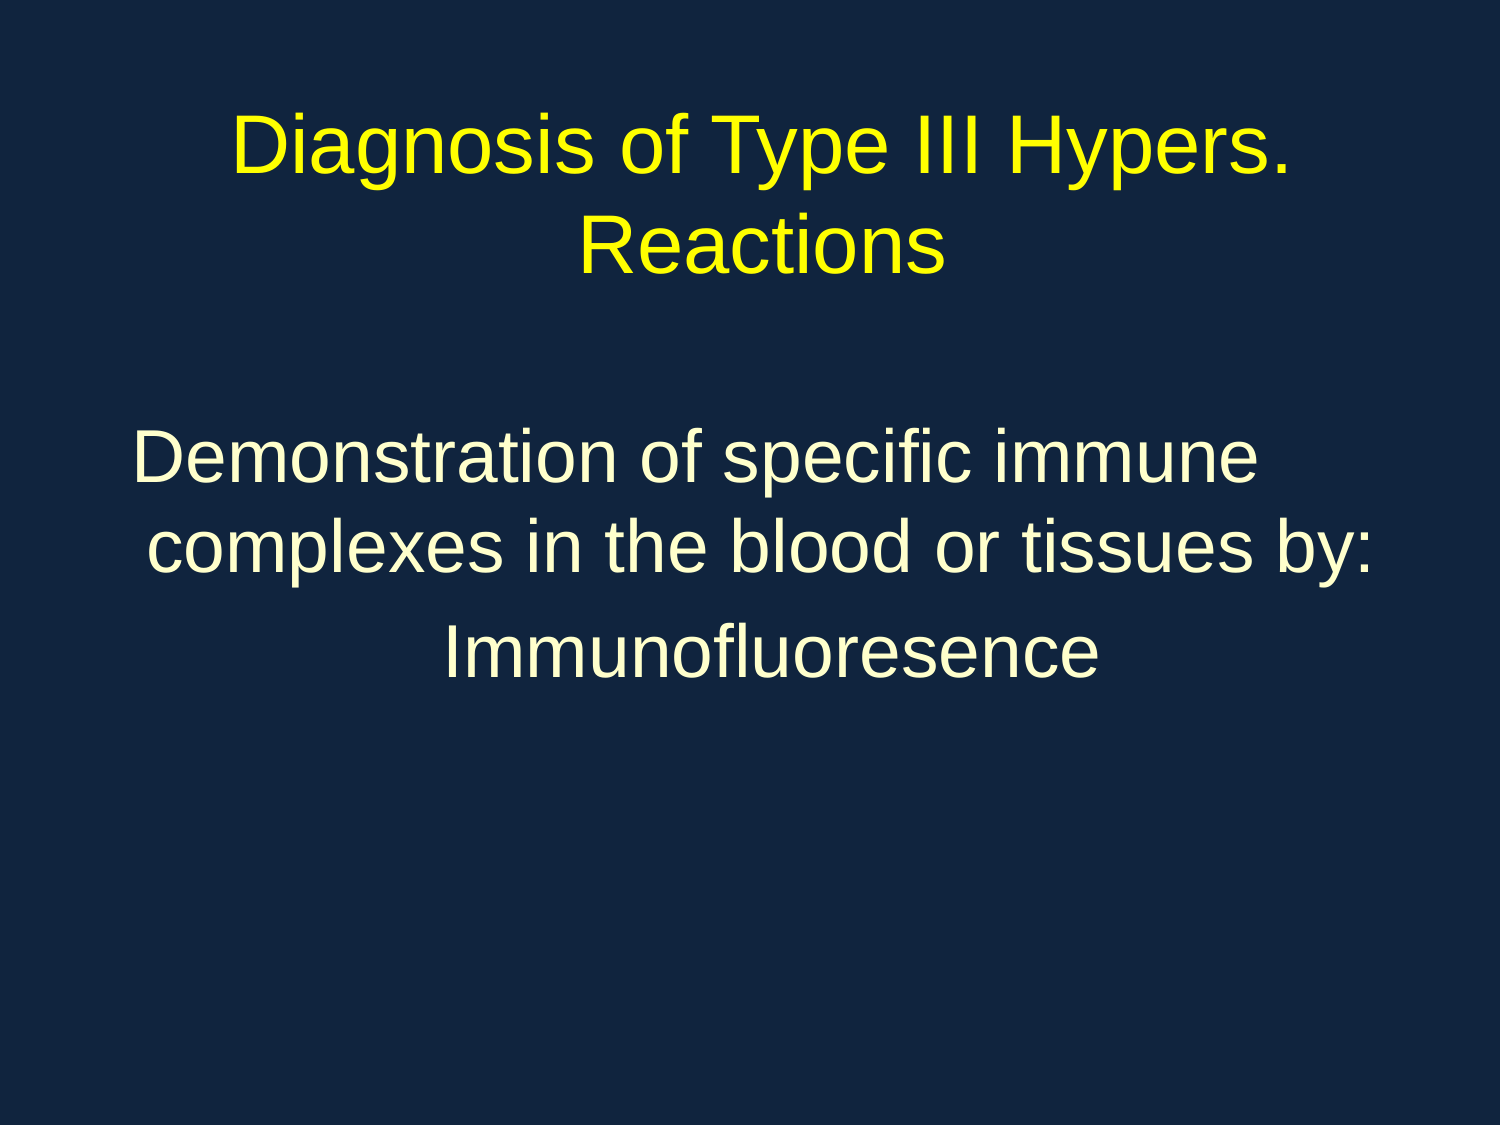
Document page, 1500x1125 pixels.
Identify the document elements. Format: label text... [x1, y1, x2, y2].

list Demonstration of specific immune complexes in the blood or tissues by: Immunofluoresence [75, 399, 1425, 900]
title Diagnosis of Type III Hypers. Reactions [87, 75, 1438, 305]
